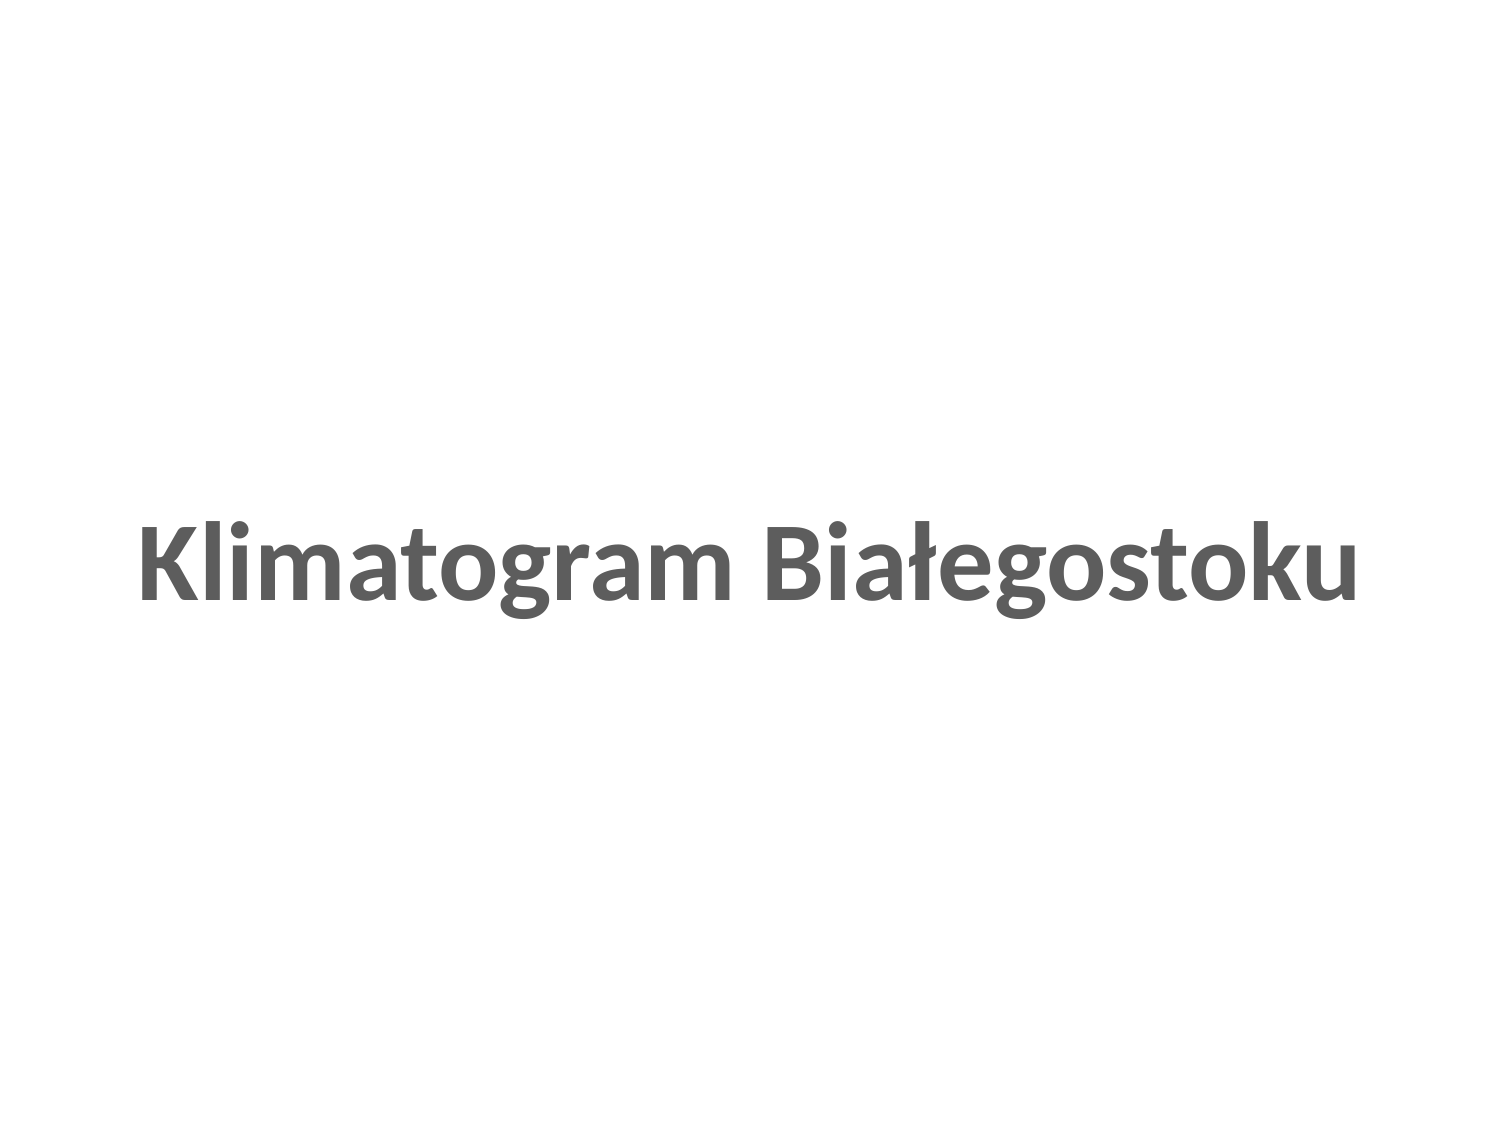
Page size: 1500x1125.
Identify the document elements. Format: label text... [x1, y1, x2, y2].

text_box Klimatogram Białegostoku [122, 480, 1378, 631]
